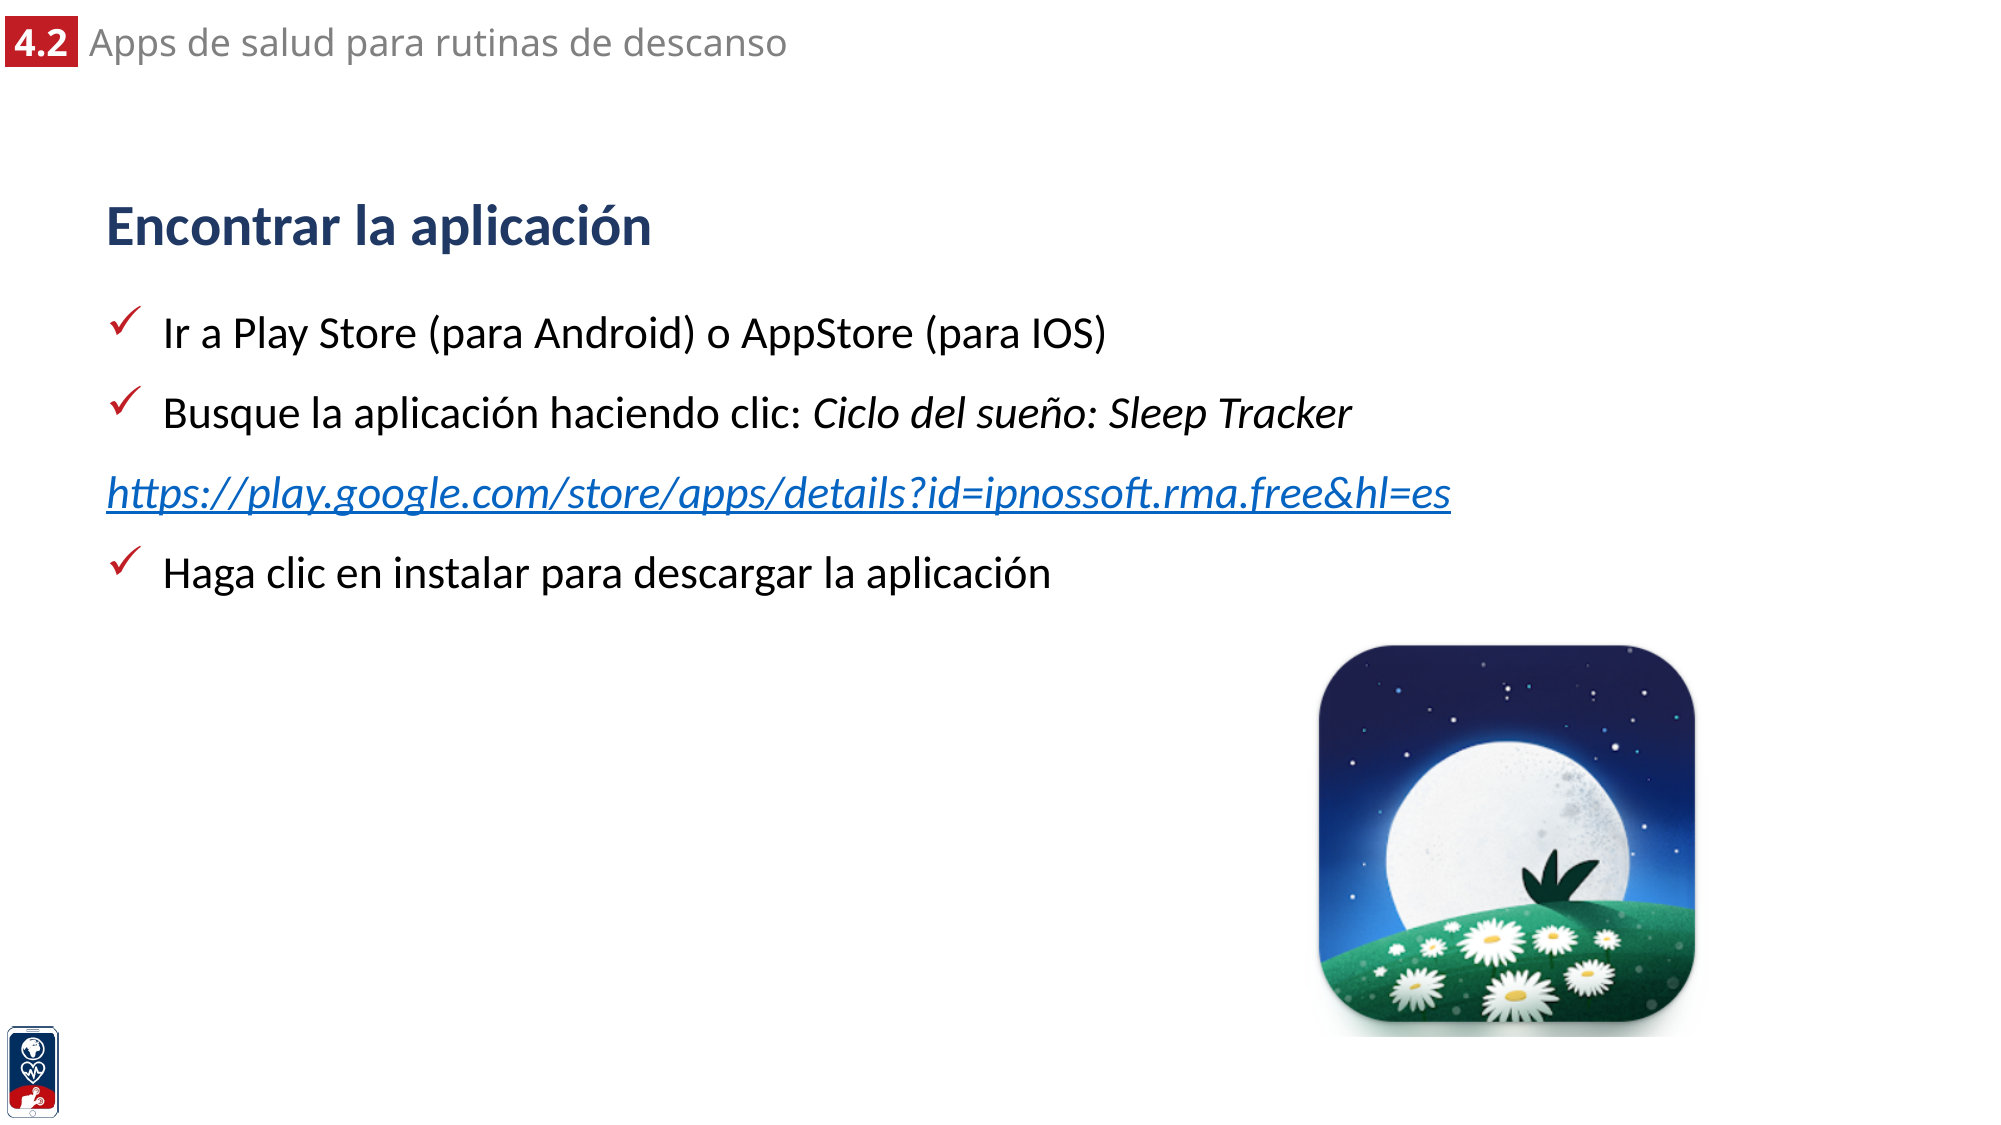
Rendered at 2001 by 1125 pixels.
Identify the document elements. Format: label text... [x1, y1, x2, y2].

title Encontrar la aplicación [91, 177, 1906, 277]
picture [1259, 633, 1769, 1037]
list Ir a Play Store (para Android) o AppStore (para IOS) Busque la aplicación haciendo clic: Ciclo del sueño: Sleep Tracker https://play.google.com/store/apps/details?id=ipnossoft.rma.free&hl=es Haga clic en instalar para descargar la aplicación [91, 295, 1469, 1094]
picture [7, 1026, 59, 1118]
